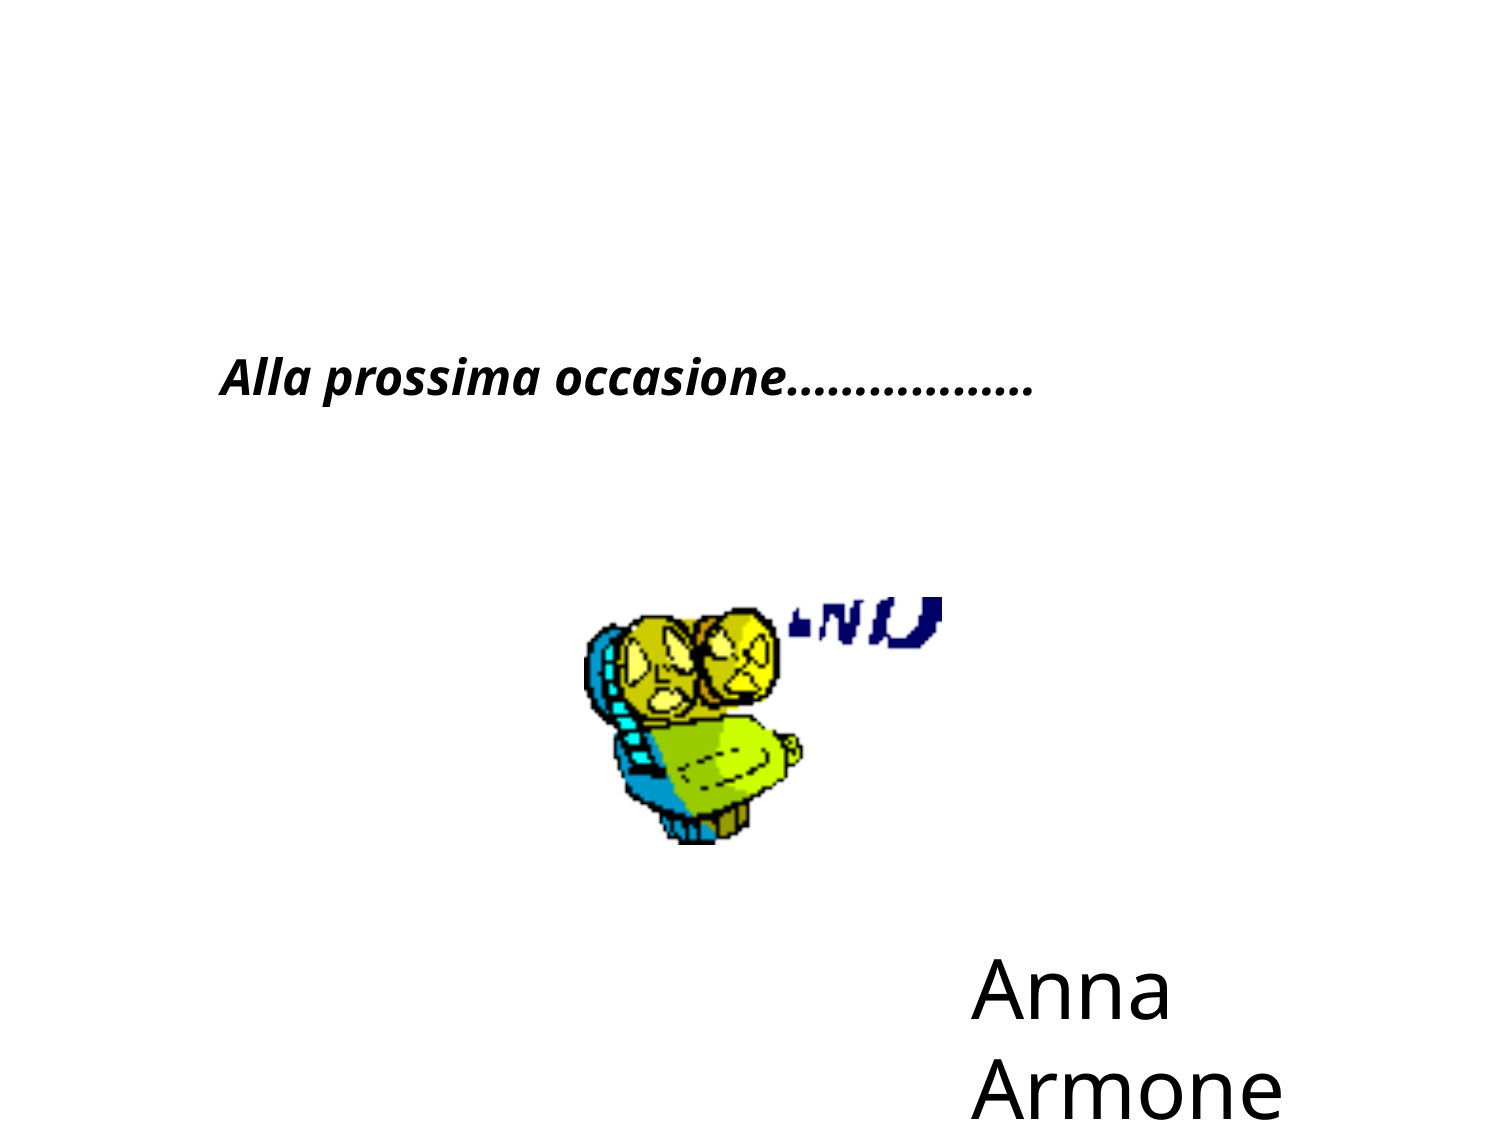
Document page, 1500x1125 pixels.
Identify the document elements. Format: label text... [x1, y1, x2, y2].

text_box Anna Armone [956, 928, 1500, 1125]
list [584, 597, 942, 845]
text_box Alla prossima occasione……………… [206, 337, 1353, 413]
